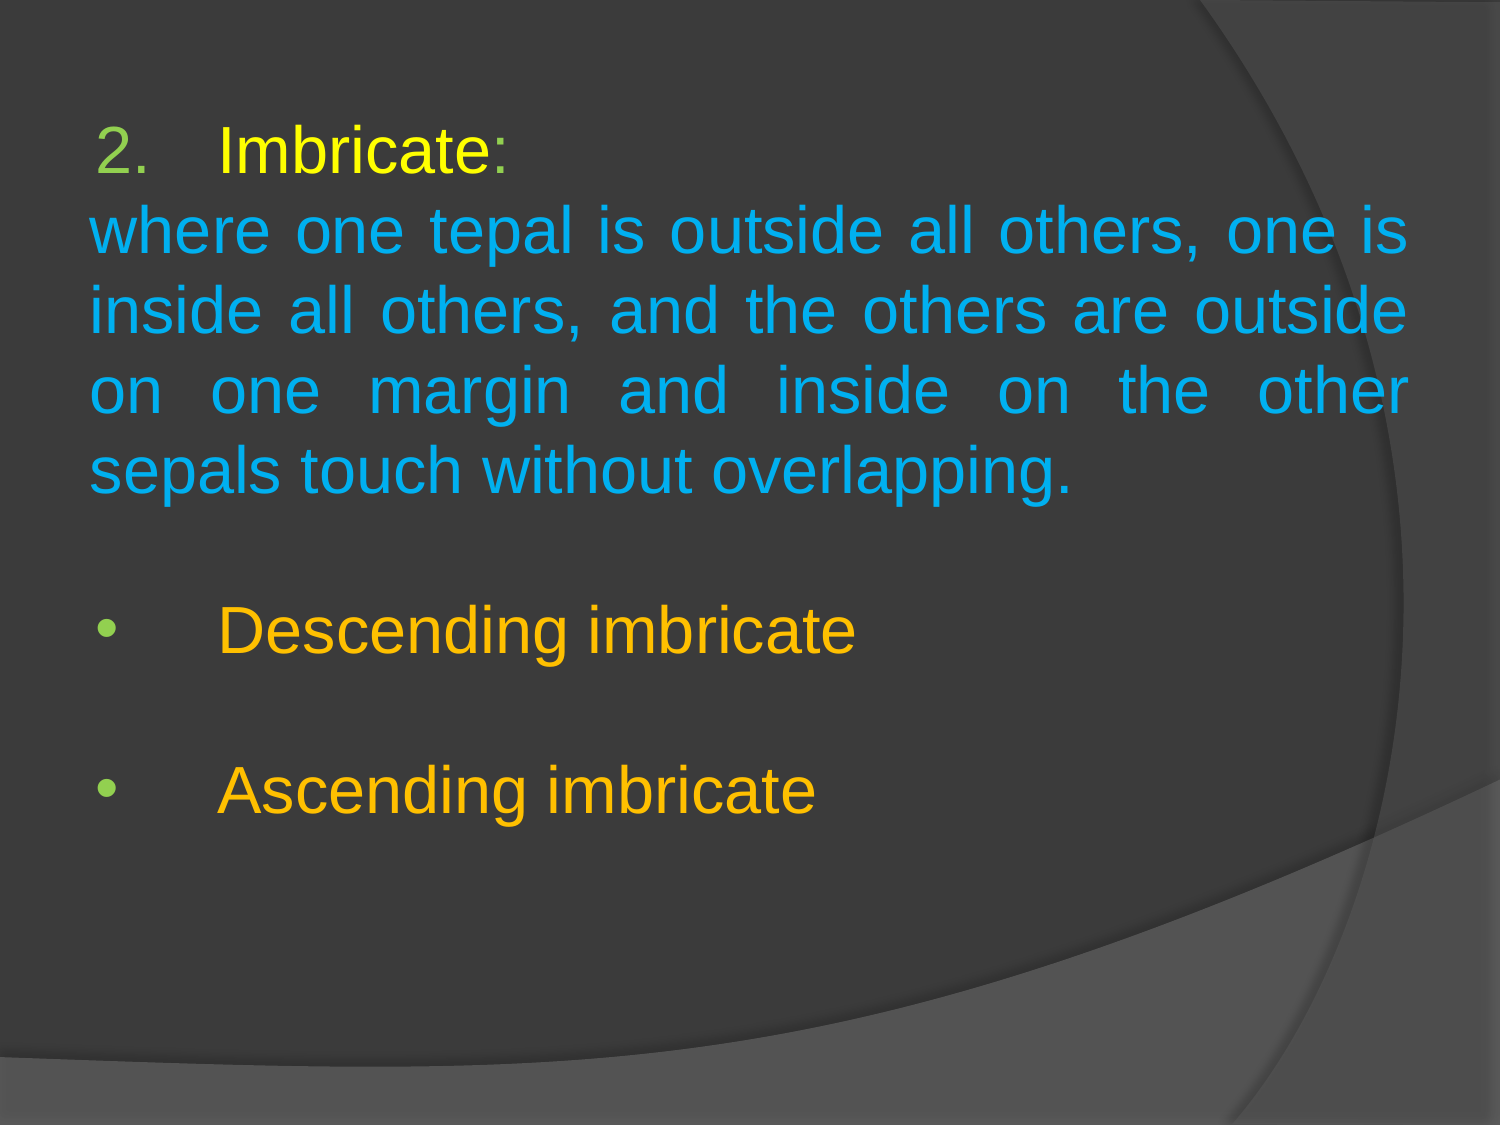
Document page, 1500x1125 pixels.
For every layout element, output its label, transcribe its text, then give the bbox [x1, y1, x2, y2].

text_box Imbricate: where one tepal is outside all others, one is inside all others, and the others are outside on one margin and inside on the other sepals touch without overlapping. Descending imbricate Ascending imbricate [74, 99, 1425, 835]
